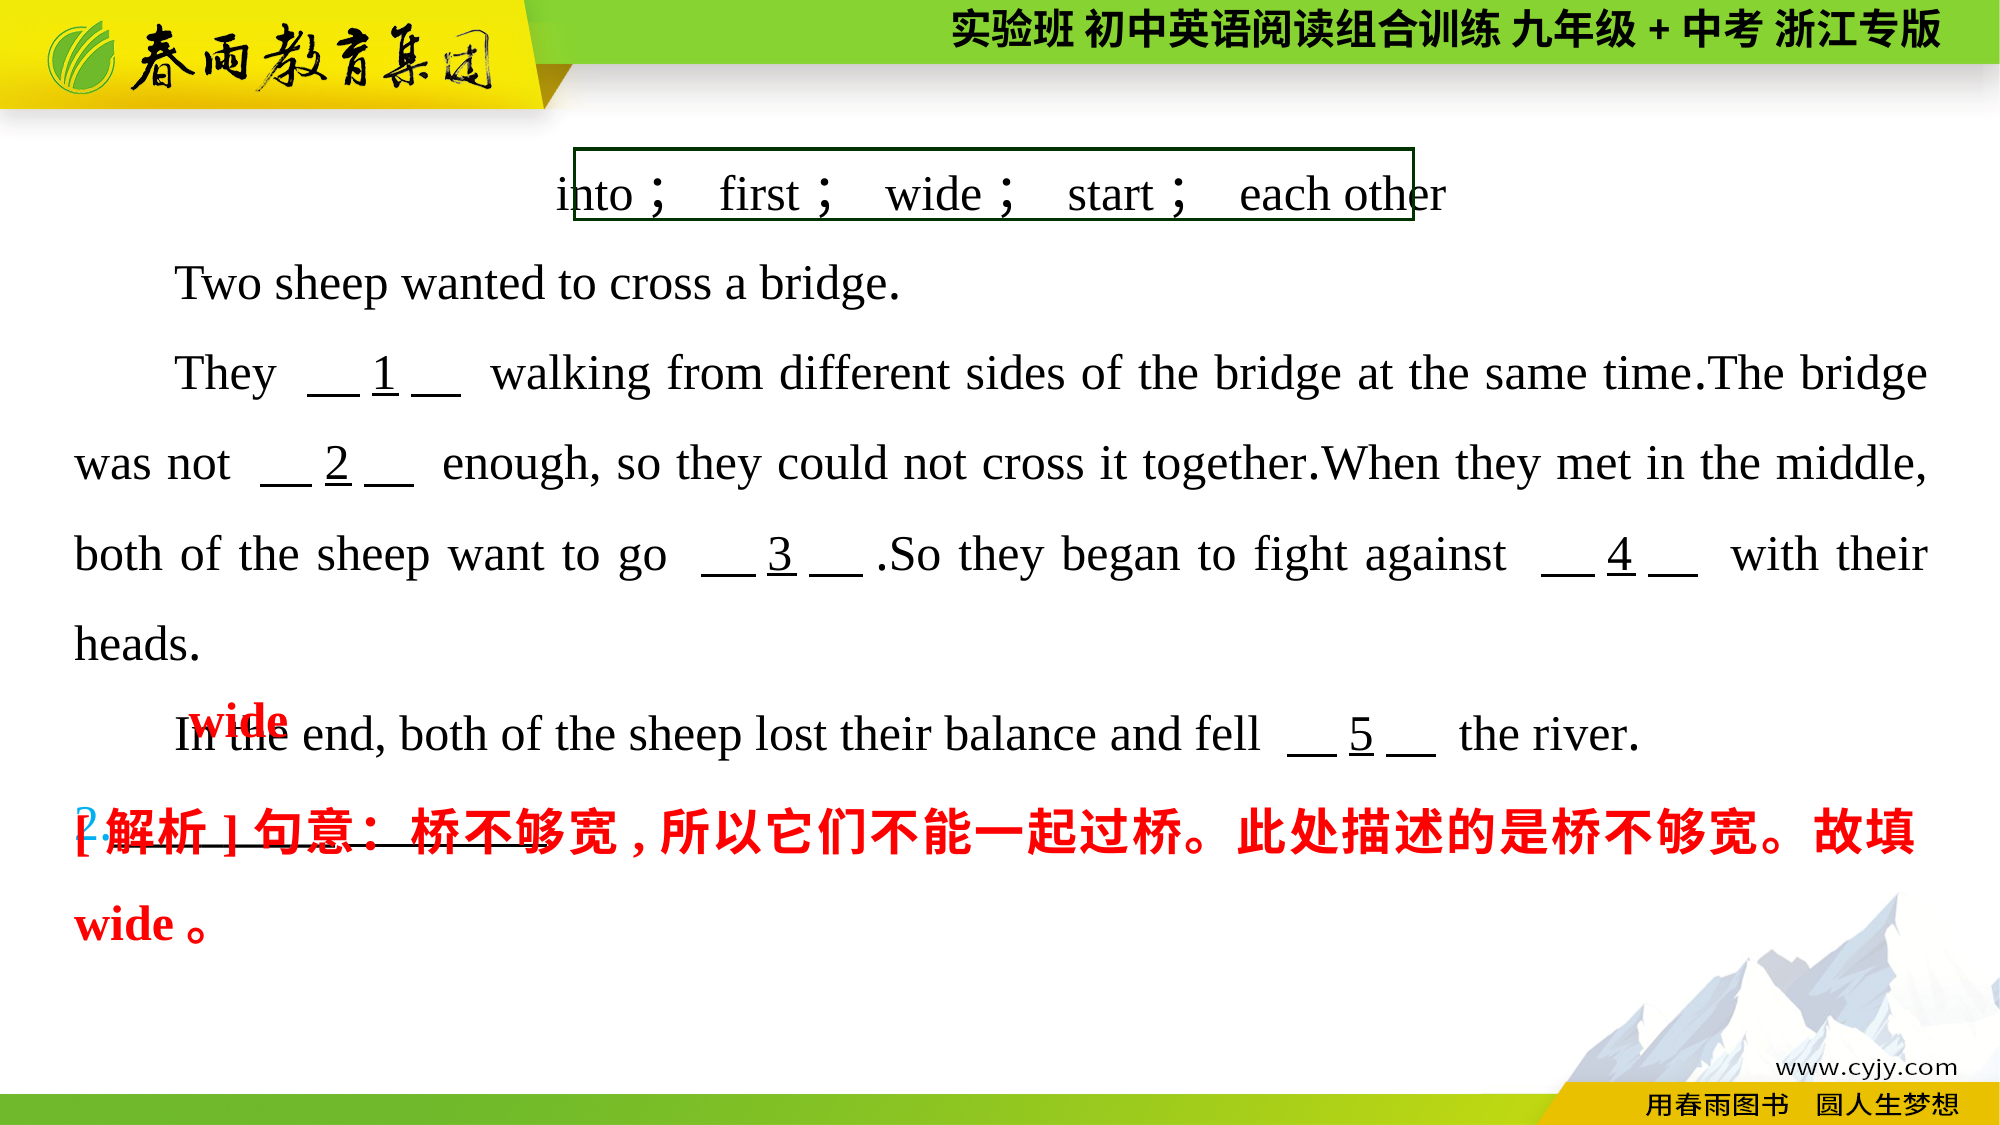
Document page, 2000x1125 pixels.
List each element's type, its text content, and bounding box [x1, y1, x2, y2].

list into； first； wide； start； each other Two sheep wanted to cross a bridge. They 1 walking from different sides of the bridge at the same time.The bridge was not 2 enough, so they could not cross it together.When they met in the middle, both of the sheep want to go 3 .So they began to fight against 4 with their heads. In the end, both of the sheep lost their balance and fell 5 the river. 2.__________ [59, 122, 1944, 763]
text_box wide [173, 680, 304, 756]
text_box [574, 148, 1414, 220]
picture [0, 0, 2000, 1125]
text_box [解析]句意：桥不够宽,所以它们不能一起过桥。此处描述的是桥不够宽。故填wide。 [59, 763, 1944, 959]
